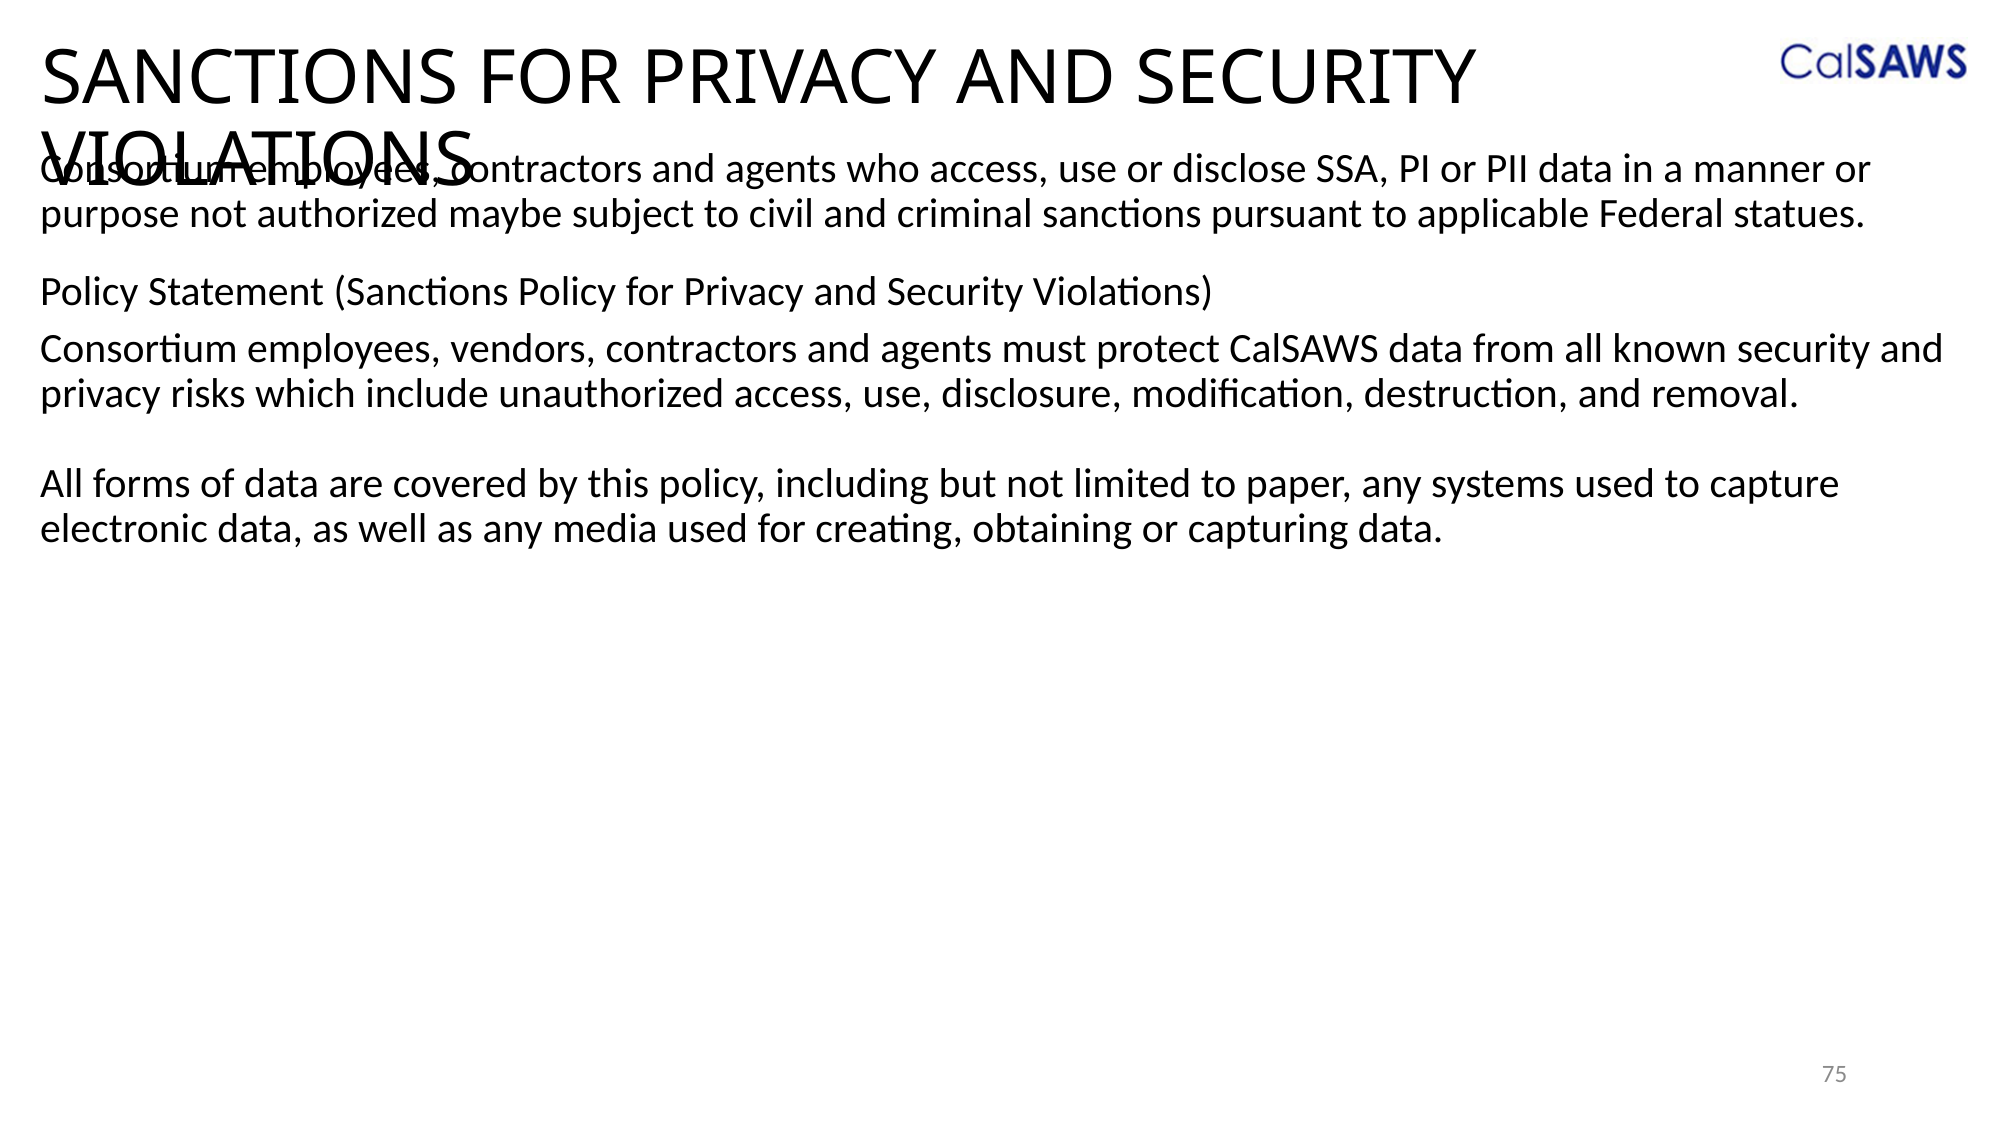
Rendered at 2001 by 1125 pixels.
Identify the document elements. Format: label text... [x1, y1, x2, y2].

title SANCTIONS FOR PRIVACY AND SECURITY VIOLATIONS [26, 31, 1703, 138]
slide_number 75 [1412, 1042, 1863, 1103]
picture [1780, 37, 1968, 84]
list Consortium employees, contractors and agents who access, use or disclose SSA, PI or PII data in a manner or purpose not authorized maybe subject to civil and criminal sanctions pursuant to applicable Federal statues. Policy Statement (Sanctions Policy for Privacy and Security Violations) Consortium employees, vendors, contractors and agents must protect CalSAWS data from all known security and privacy risks which include unauthorized access, use, disclosure, modification, destruction, and removal. All forms of data are covered by this policy, including but not limited to paper, any systems used to capture electronic data, as well as any media used for creating, obtaining or capturing data. [25, 138, 1975, 911]
